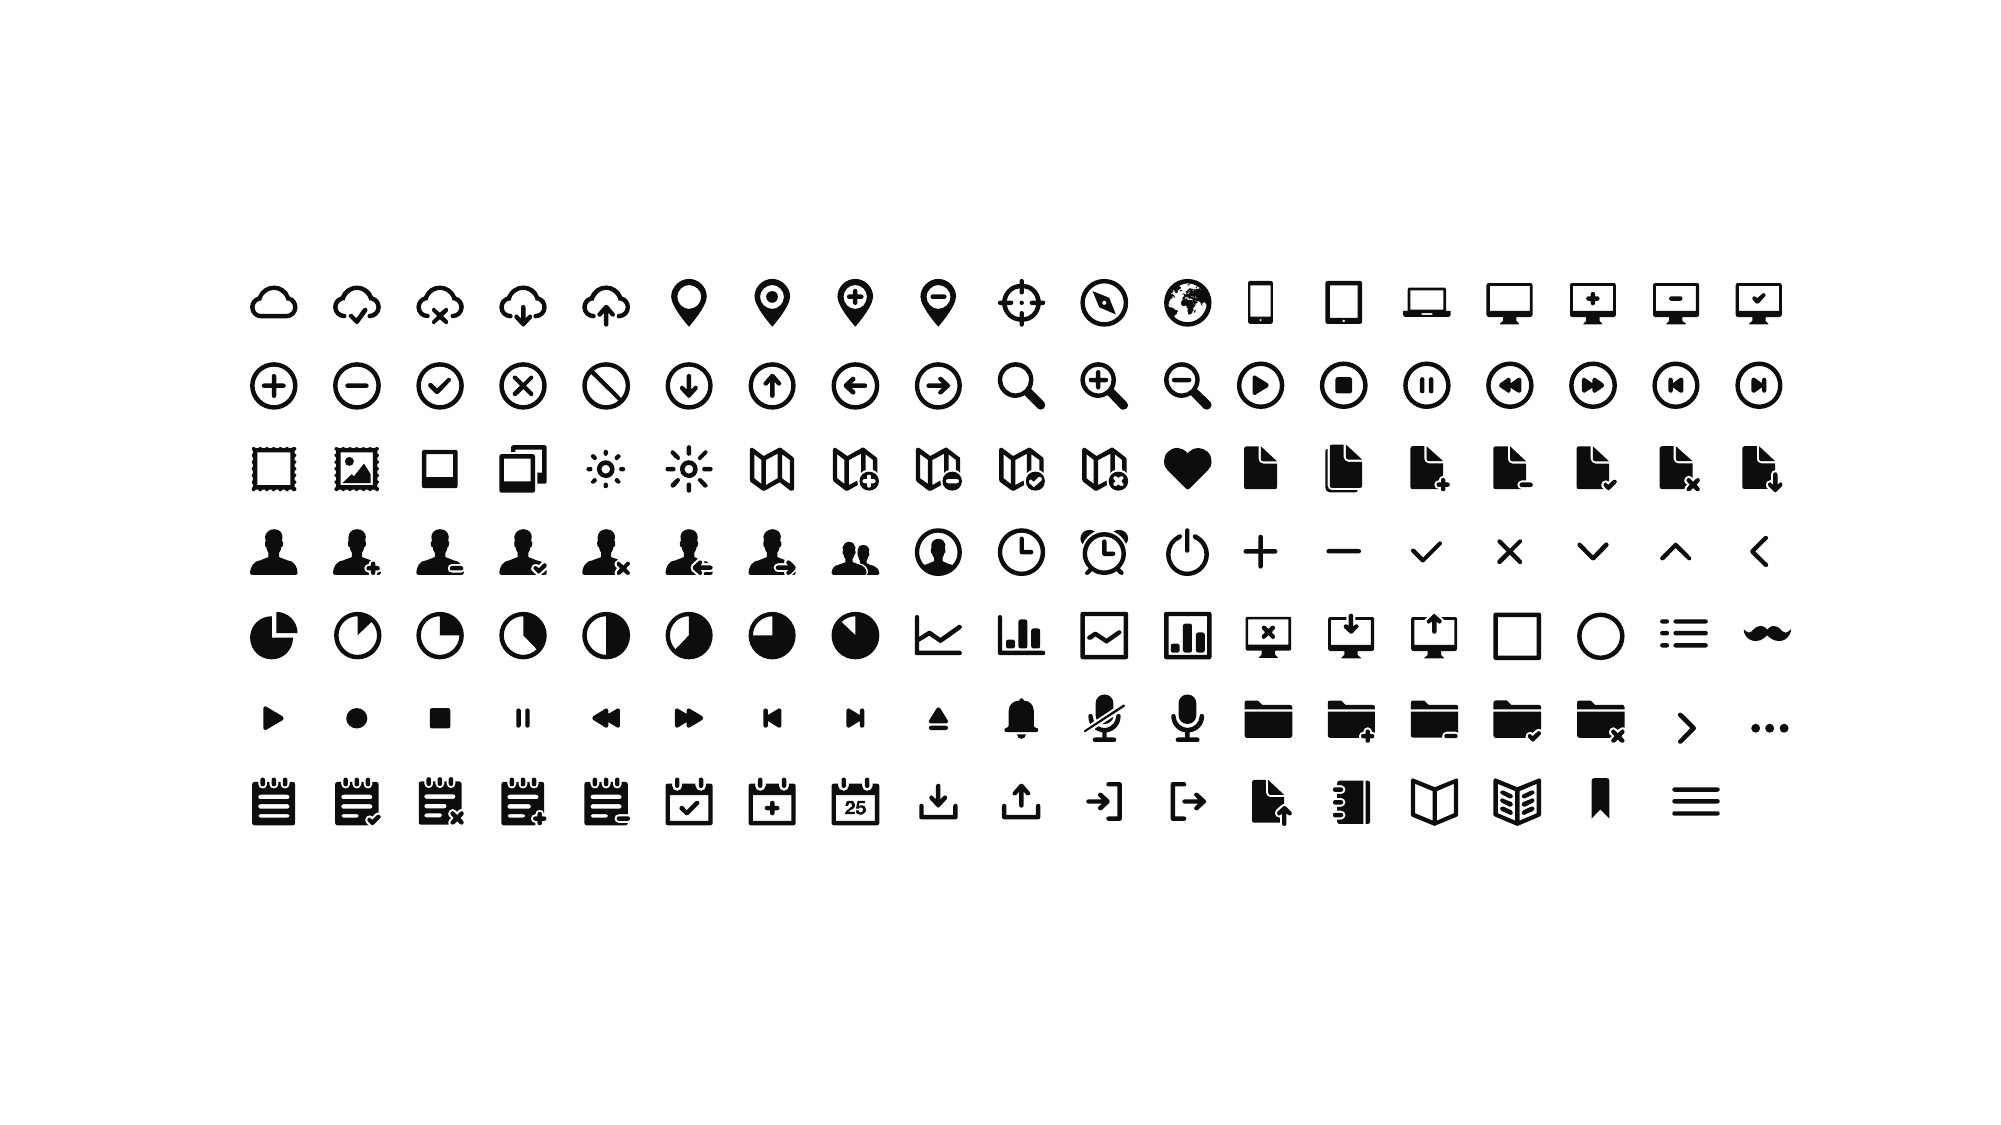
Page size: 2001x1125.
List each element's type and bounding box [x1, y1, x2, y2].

text_box [671, 278, 707, 327]
text_box [1012, 783, 1031, 808]
text_box [416, 362, 464, 410]
text_box [670, 450, 680, 461]
text_box [1164, 447, 1212, 490]
text_box [1080, 278, 1129, 327]
text_box [686, 482, 692, 493]
text_box [1410, 778, 1459, 827]
text_box [832, 447, 879, 491]
text_box [1577, 612, 1625, 661]
text_box [1410, 711, 1459, 739]
text_box [1327, 700, 1375, 710]
text_box [1244, 446, 1278, 490]
text_box [499, 362, 547, 410]
text_box [416, 529, 464, 575]
text_box [511, 445, 547, 484]
text_box [1328, 617, 1375, 659]
text_box [1171, 713, 1205, 742]
text_box [1659, 446, 1700, 492]
text_box [590, 478, 597, 484]
text_box [348, 307, 368, 325]
text_box [1185, 528, 1190, 553]
text_box [831, 362, 880, 410]
text_box [920, 278, 957, 327]
text_box [1486, 283, 1533, 325]
text_box [263, 706, 284, 731]
text_box [1410, 446, 1450, 492]
text_box [1164, 611, 1212, 660]
text_box [499, 529, 547, 575]
text_box [1672, 799, 1720, 804]
text_box [1170, 782, 1187, 821]
text_box [1243, 534, 1278, 569]
text_box [1083, 694, 1126, 742]
text_box [416, 285, 464, 319]
text_box [864, 777, 870, 789]
text_box [1493, 778, 1542, 827]
text_box [1672, 787, 1720, 792]
text_box [697, 478, 708, 488]
text_box [674, 708, 704, 728]
text_box [596, 460, 615, 479]
text_box [1569, 361, 1617, 409]
text_box [346, 708, 368, 729]
text_box [1652, 361, 1700, 409]
text_box [582, 362, 631, 410]
text_box [333, 285, 381, 319]
text_box [1410, 700, 1459, 710]
text_box [1493, 612, 1542, 661]
text_box [250, 285, 298, 319]
text_box [429, 708, 451, 729]
text_box [1673, 643, 1708, 648]
text_box [929, 783, 948, 808]
text_box [919, 803, 958, 820]
text_box [1182, 792, 1207, 811]
text_box [614, 478, 621, 484]
text_box [697, 450, 708, 461]
text_box [1411, 613, 1458, 659]
text_box [1343, 613, 1359, 634]
text_box [914, 528, 962, 577]
text_box [1735, 361, 1783, 409]
text_box [1001, 803, 1041, 820]
text_box [914, 362, 962, 410]
text_box [928, 707, 949, 724]
text_box [582, 529, 631, 575]
text_box [1327, 711, 1375, 743]
text_box [333, 529, 381, 575]
text_box [748, 362, 796, 410]
text_box [584, 777, 631, 826]
text_box [665, 362, 713, 410]
text_box [748, 783, 796, 826]
text_box [1325, 280, 1363, 324]
text_box [1244, 711, 1293, 738]
text_box [250, 362, 298, 410]
text_box [499, 285, 547, 327]
text_box [679, 460, 698, 479]
text_box [1493, 700, 1542, 710]
text_box [997, 615, 1046, 656]
text_box [501, 777, 547, 826]
text_box [614, 454, 621, 461]
text_box [1164, 278, 1212, 327]
text_box [675, 777, 680, 789]
text_box [1765, 723, 1775, 733]
text_box [702, 466, 713, 472]
text_box [1660, 542, 1692, 561]
text_box [1677, 712, 1696, 744]
text_box [1017, 734, 1026, 739]
text_box [831, 783, 880, 826]
text_box [1673, 619, 1708, 624]
text_box [1403, 361, 1451, 409]
text_box [1660, 643, 1669, 648]
text_box [499, 611, 547, 660]
text_box [1236, 361, 1285, 409]
text_box [416, 611, 464, 660]
text_box [603, 449, 609, 456]
text_box [997, 278, 1046, 327]
text_box [749, 447, 795, 491]
text_box [665, 466, 676, 472]
text_box [831, 541, 880, 575]
text_box [334, 611, 382, 660]
text_box [1493, 711, 1542, 742]
text_box [1735, 283, 1782, 325]
text_box [997, 528, 1046, 577]
text_box [1080, 362, 1129, 410]
text_box [1178, 694, 1197, 725]
text_box [1779, 723, 1789, 733]
text_box [1750, 535, 1769, 567]
text_box [670, 478, 680, 488]
text_box [1410, 541, 1442, 563]
text_box [754, 278, 791, 327]
text_box [431, 307, 449, 325]
text_box [1742, 446, 1783, 493]
text_box [334, 446, 380, 492]
text_box [1743, 625, 1792, 642]
text_box [333, 362, 381, 410]
text_box [525, 708, 530, 728]
text_box [1106, 782, 1122, 821]
text_box [590, 454, 597, 461]
text_box [665, 611, 713, 660]
text_box [1166, 534, 1209, 577]
text_box [831, 611, 880, 660]
text_box [592, 708, 620, 728]
text_box [1673, 630, 1708, 636]
text_box [603, 482, 609, 489]
text_box [686, 445, 692, 456]
text_box [846, 708, 865, 728]
text_box [1245, 616, 1292, 658]
text_box [1326, 548, 1362, 554]
text_box [250, 529, 298, 575]
text_box [1082, 447, 1129, 491]
text_box [1751, 723, 1761, 733]
text_box [582, 285, 631, 327]
text_box [1244, 700, 1293, 710]
text_box [1325, 444, 1363, 493]
text_box [915, 447, 962, 491]
text_box [999, 447, 1045, 491]
text_box [1080, 529, 1129, 575]
text_box [1576, 446, 1617, 491]
text_box [1332, 780, 1364, 824]
text_box [1248, 280, 1273, 324]
text_box [1577, 711, 1625, 743]
text_box [1591, 778, 1610, 819]
text_box [1653, 283, 1700, 325]
text_box [335, 777, 381, 826]
text_box [665, 783, 713, 826]
text_box [1164, 362, 1212, 410]
text_box [698, 777, 704, 789]
text_box [1497, 539, 1523, 565]
text_box [928, 725, 949, 731]
text_box [1660, 630, 1669, 636]
text_box [418, 777, 464, 825]
text_box [1252, 779, 1292, 827]
text_box [1660, 619, 1669, 624]
text_box [841, 777, 846, 789]
text_box [582, 611, 631, 660]
text_box [748, 529, 796, 575]
text_box [748, 611, 796, 660]
text_box [997, 362, 1046, 410]
text_box [276, 611, 298, 634]
text_box [1004, 698, 1039, 733]
text_box [1319, 361, 1368, 409]
text_box [1486, 361, 1534, 409]
text_box [757, 777, 763, 789]
text_box [1577, 700, 1625, 710]
text_box [1086, 792, 1110, 811]
text_box [1365, 780, 1371, 824]
text_box [763, 708, 782, 728]
text_box [1672, 811, 1720, 816]
text_box [914, 615, 962, 656]
text_box [781, 777, 787, 789]
text_box [252, 777, 296, 826]
text_box [1493, 446, 1533, 490]
text_box [665, 529, 713, 575]
text_box [516, 708, 521, 728]
text_box [250, 616, 294, 660]
text_box [1080, 611, 1129, 660]
text_box [251, 446, 297, 492]
text_box [1403, 287, 1451, 317]
text_box [421, 449, 458, 489]
text_box [1577, 542, 1609, 561]
text_box [1570, 283, 1616, 325]
text_box [837, 278, 874, 327]
text_box [499, 454, 536, 493]
